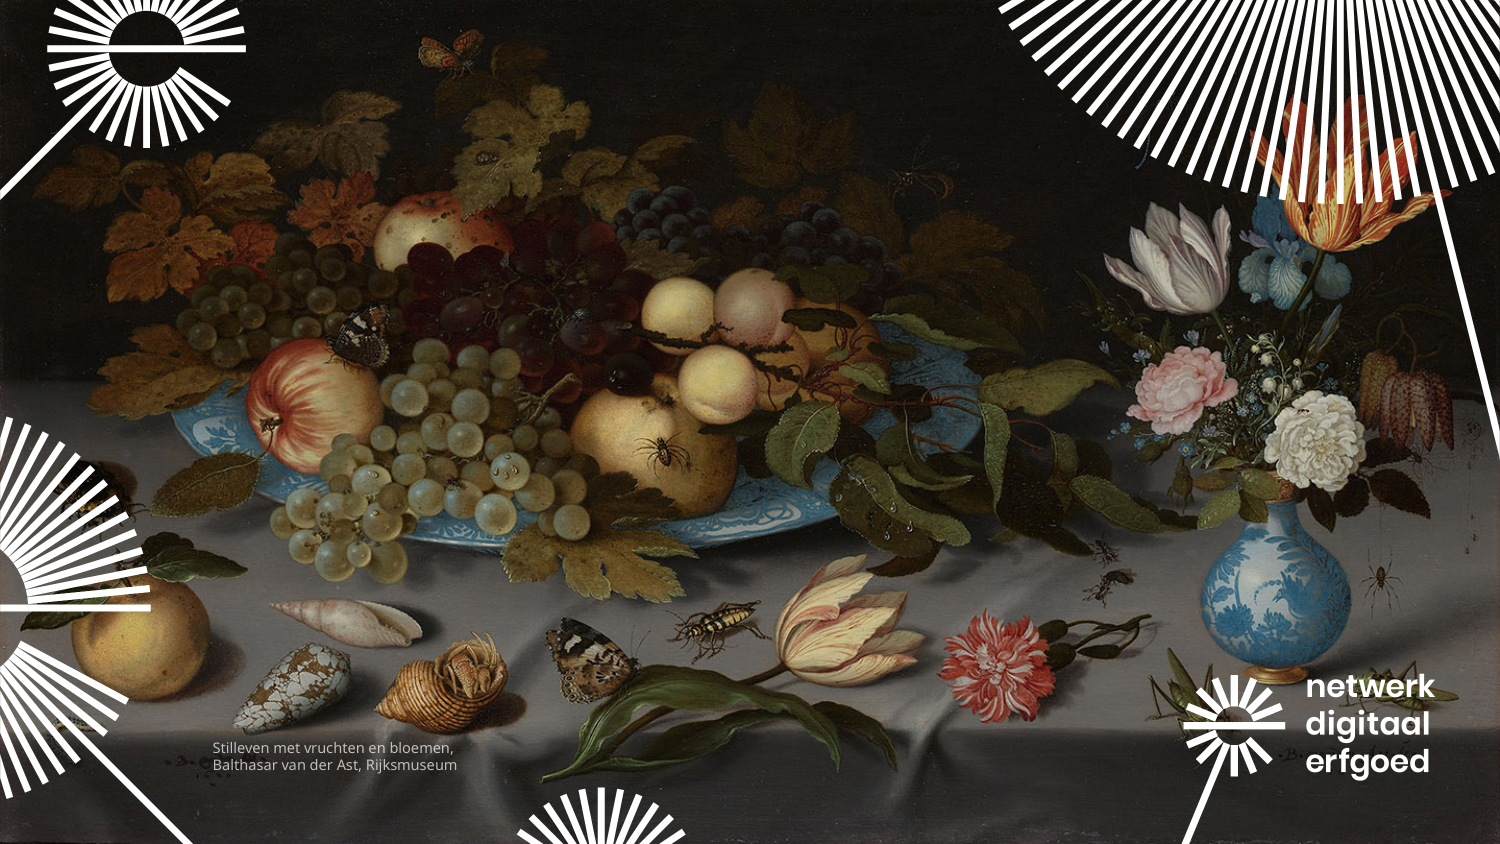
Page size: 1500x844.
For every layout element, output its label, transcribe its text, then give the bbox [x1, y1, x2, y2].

list Stilleven met vruchten en bloemen, Balthasar van der Ast, Rijksmuseum [212, 702, 497, 774]
picture [0, 0, 1500, 844]
